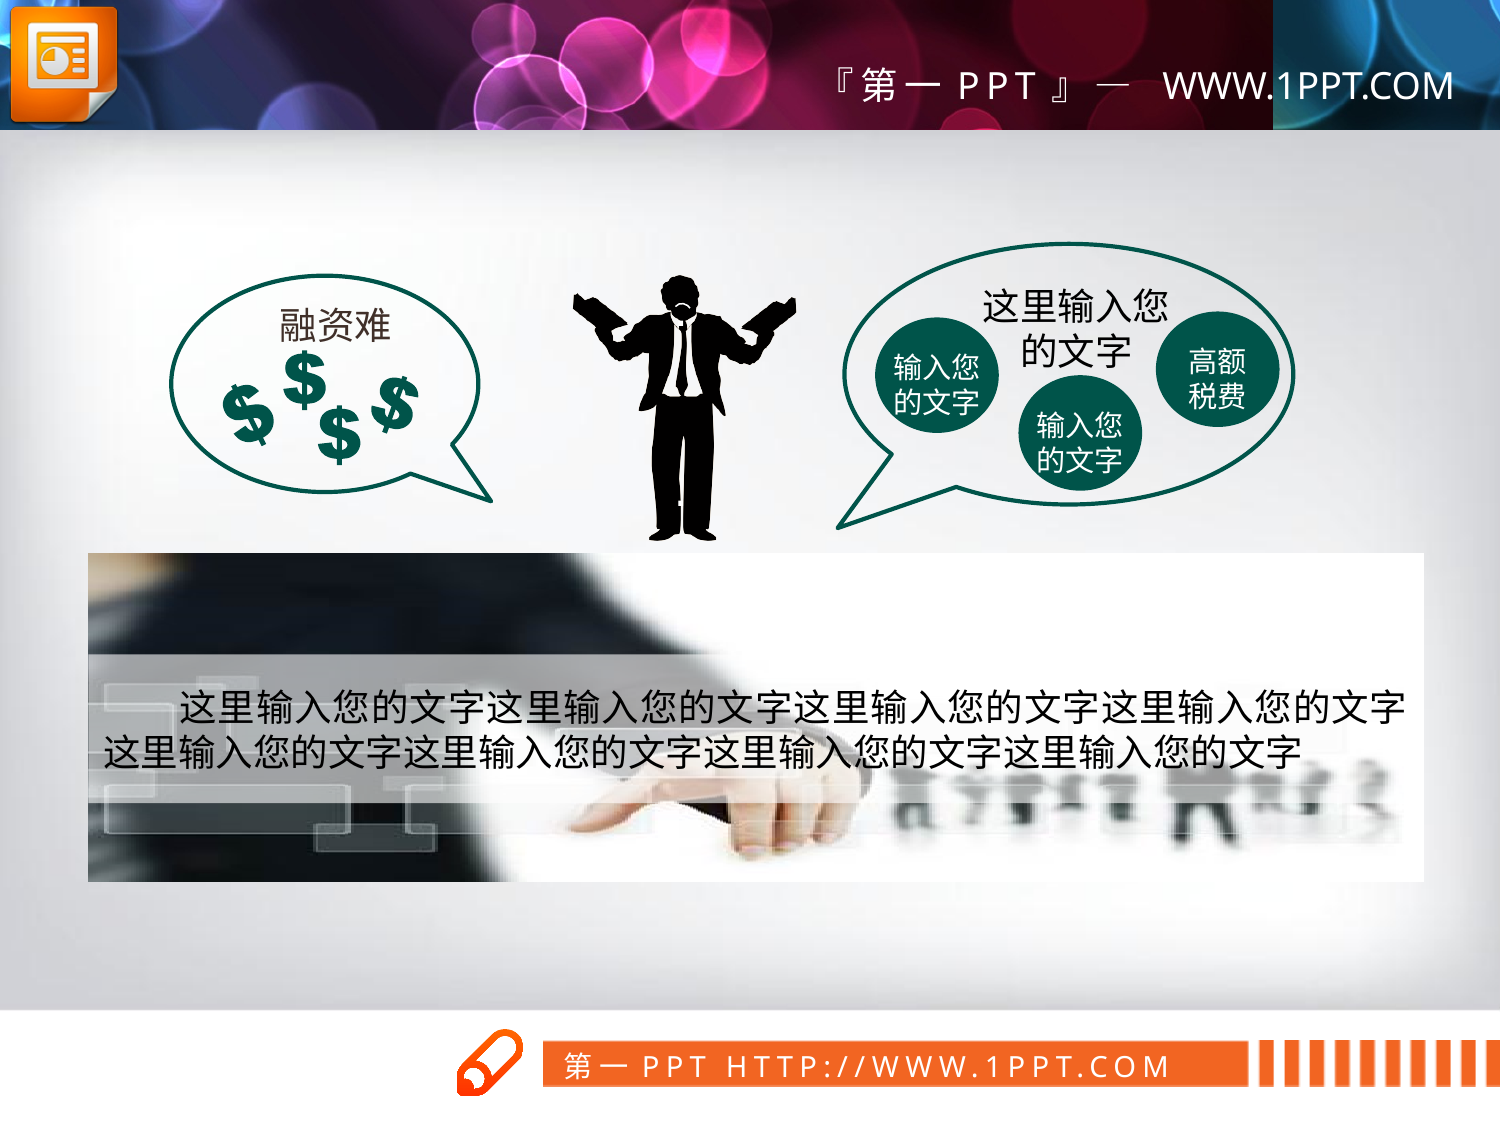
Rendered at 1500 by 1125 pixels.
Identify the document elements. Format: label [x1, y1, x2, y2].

text_box [170, 275, 479, 493]
picture [543, 1040, 1500, 1087]
text_box [844, 243, 1294, 505]
picture [0, 0, 1500, 1012]
text_box [572, 269, 798, 542]
